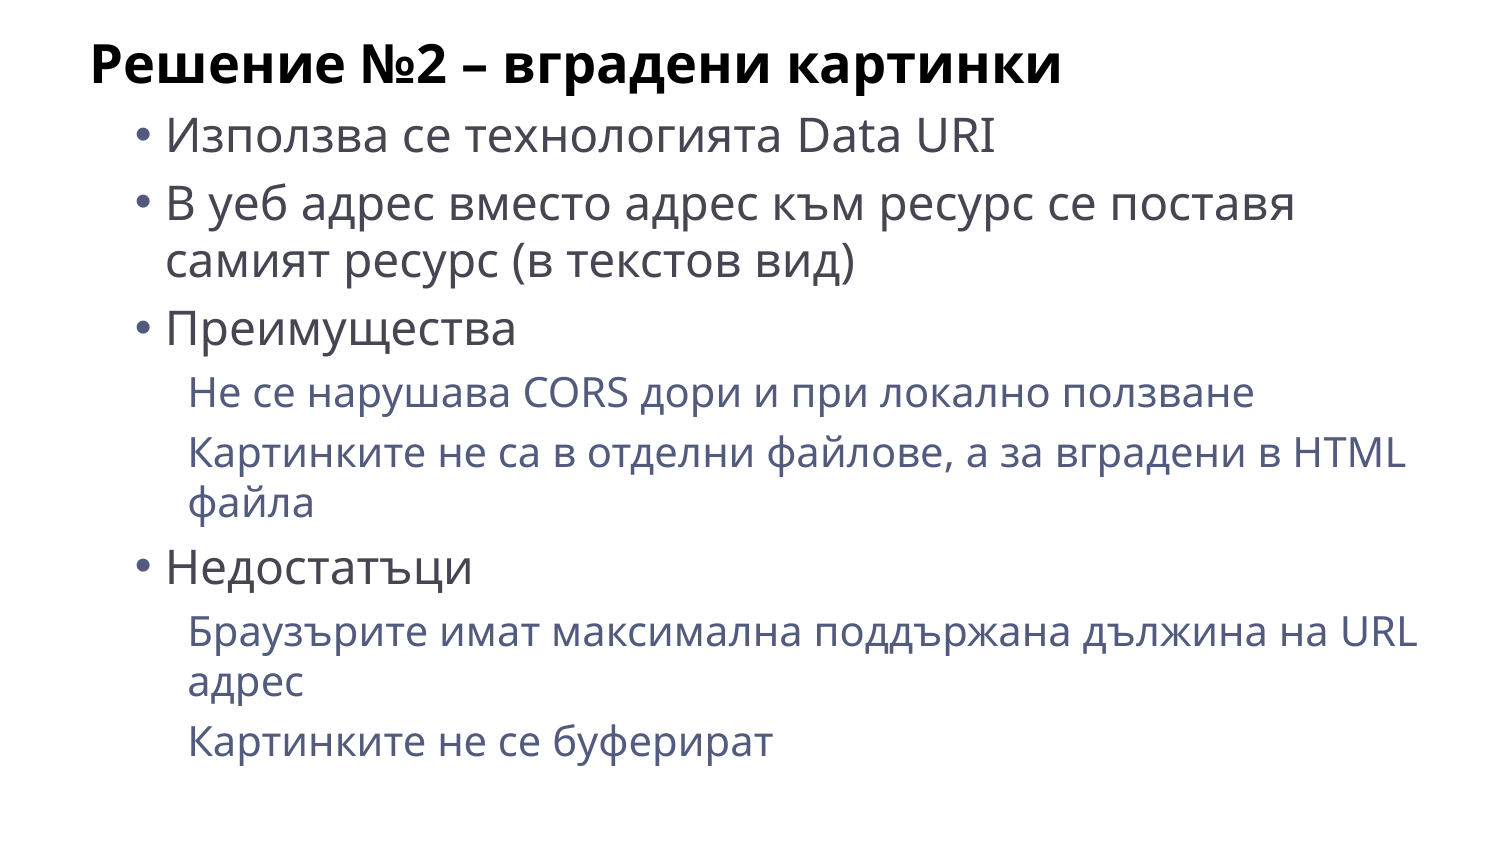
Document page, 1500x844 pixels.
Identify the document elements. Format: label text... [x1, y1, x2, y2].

list Решение №2 – вградени картинки Използва се технологията Data URI В уеб адрес вместо адрес към ресурс се поставя самият ресурс (в текстов вид) Преимущества Не се нарушава CORS дори и при локално ползване Картинките не са в отделни файлове, а за вградени в HTML файла Недостатъци Браузърите имат максимална поддържана дължина на URL адрес Картинките не се буферират [75, 21, 1475, 835]
